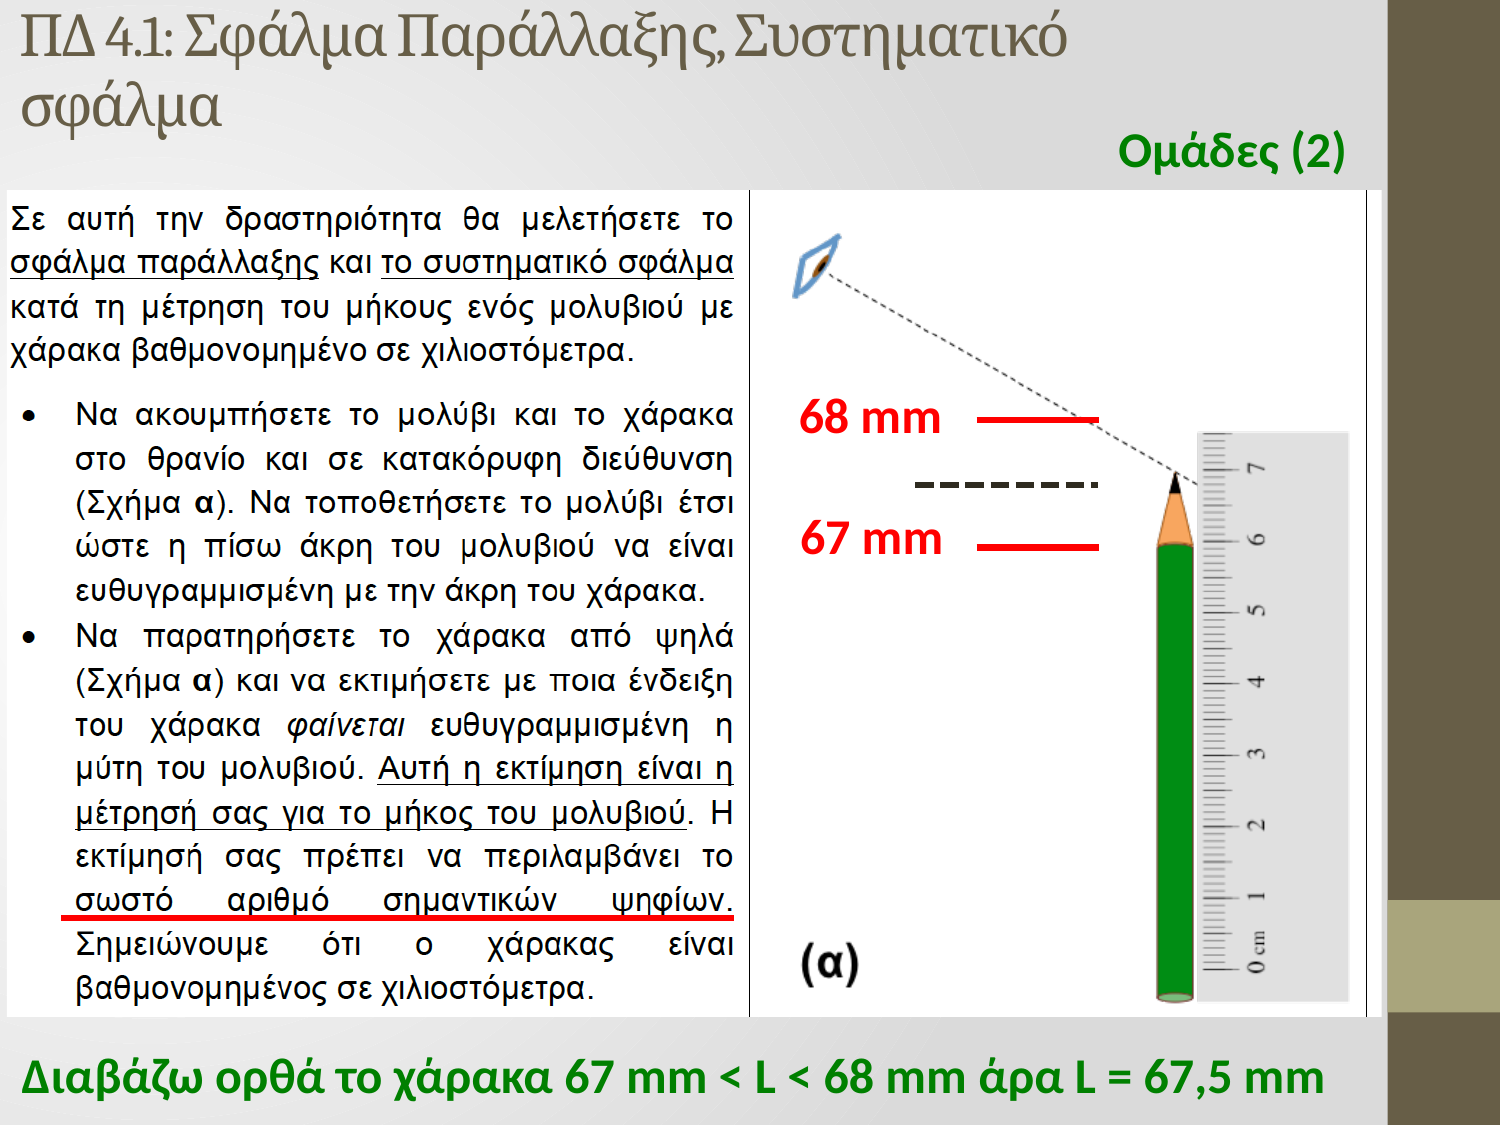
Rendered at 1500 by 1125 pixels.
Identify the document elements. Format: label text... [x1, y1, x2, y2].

picture [6, 189, 1383, 376]
text_box Ομάδες (2) [1103, 109, 1362, 182]
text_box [6, 376, 1383, 1113]
title ΠΔ 4.1: Σφάλμα Παράλλαξης, Συστηματικό σφάλμα [4, 0, 1255, 162]
